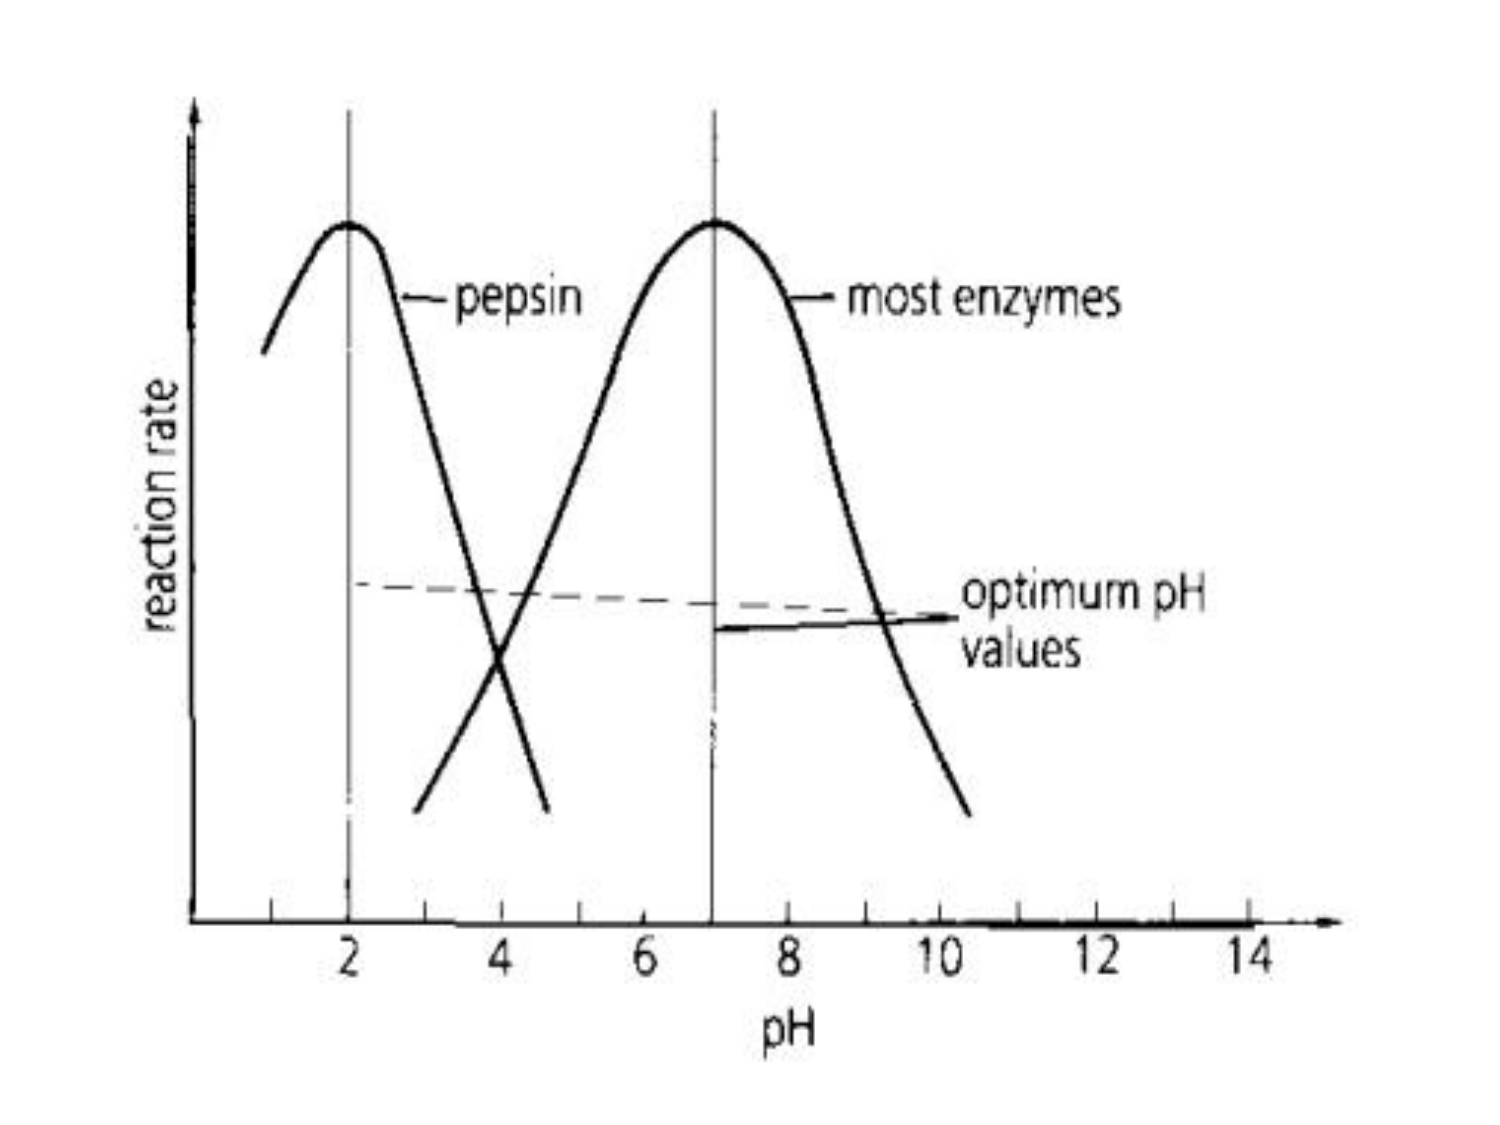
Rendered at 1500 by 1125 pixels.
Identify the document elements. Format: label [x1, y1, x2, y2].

picture [105, 46, 1383, 1079]
